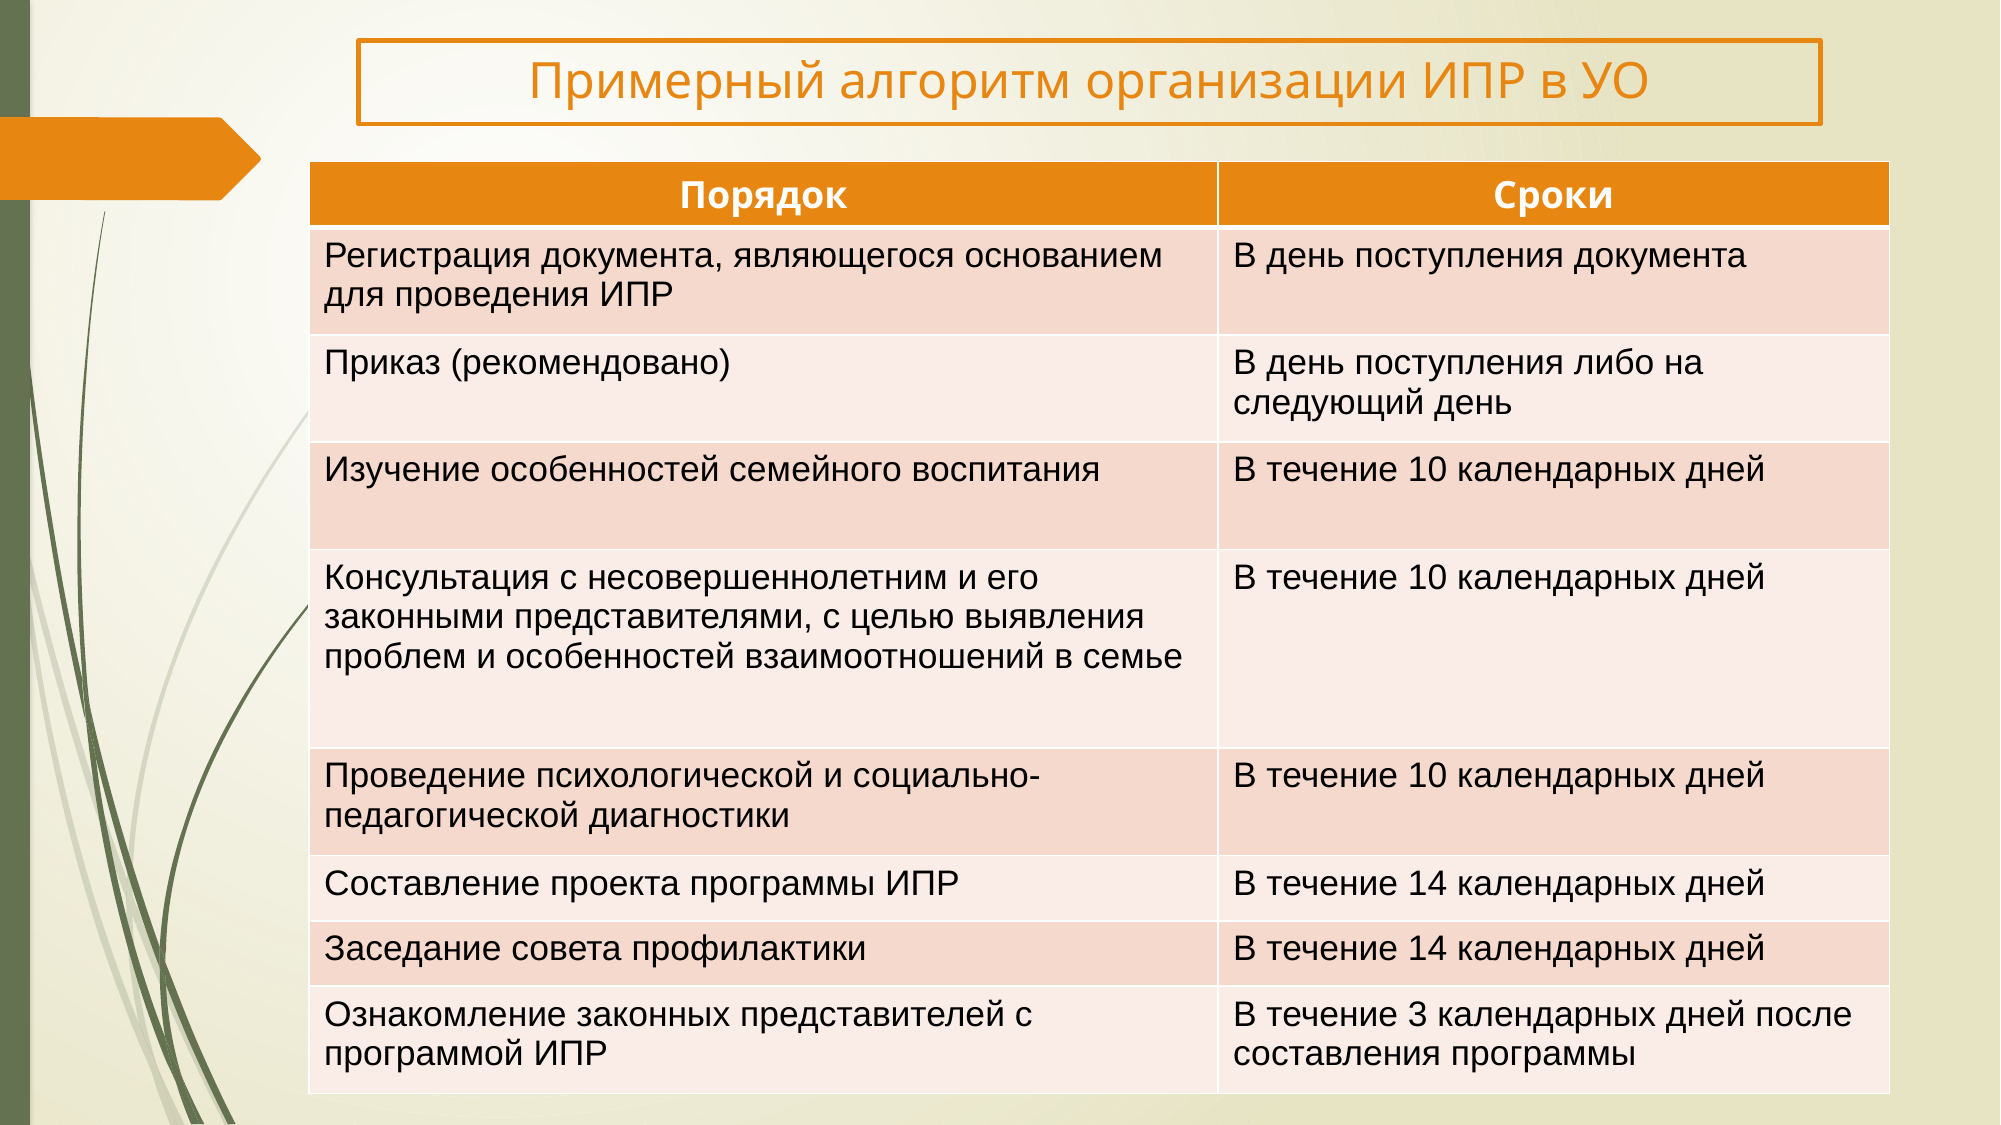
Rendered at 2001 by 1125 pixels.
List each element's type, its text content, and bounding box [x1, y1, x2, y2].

table_cell Изучение особенностей семейного воспитания [310, 443, 1217, 549]
table_cell В день поступления документа [1219, 230, 1889, 334]
table_header Порядок [310, 162, 1217, 225]
table_cell В течение 10 календарных дней [1219, 443, 1889, 549]
title Примерный алгоритм организации ИПР в УО [358, 40, 1821, 124]
table_cell В день поступления либо на следующий день [1219, 336, 1889, 441]
table_cell Приказ (рекомендовано) [310, 336, 1217, 441]
table_cell Ознакомление законных представителей с программой ИПР [310, 987, 1217, 1093]
table_cell Заседание совета профилактики [310, 922, 1217, 985]
table_cell В течение 10 календарных дней [1219, 749, 1889, 855]
table_cell В течение 3 календарных дней после составления программы [1219, 987, 1889, 1093]
table_cell Регистрация документа, являющегося основанием для проведения ИПР [310, 230, 1217, 334]
table_cell Составление проекта программы ИПР [310, 856, 1217, 920]
table_cell Консультация с несовершеннолетним и его законными представителями, с целью выявления проблем и особенностей взаимоотношений в семье [310, 550, 1217, 747]
table_cell В течение 10 календарных дней [1219, 550, 1889, 747]
table_cell В течение 14 календарных дней [1219, 922, 1889, 985]
table_cell В течение 14 календарных дней [1219, 856, 1889, 920]
table_header Сроки [1219, 162, 1889, 225]
table_cell Проведение психологической и социально-педагогической диагностики [310, 749, 1217, 855]
